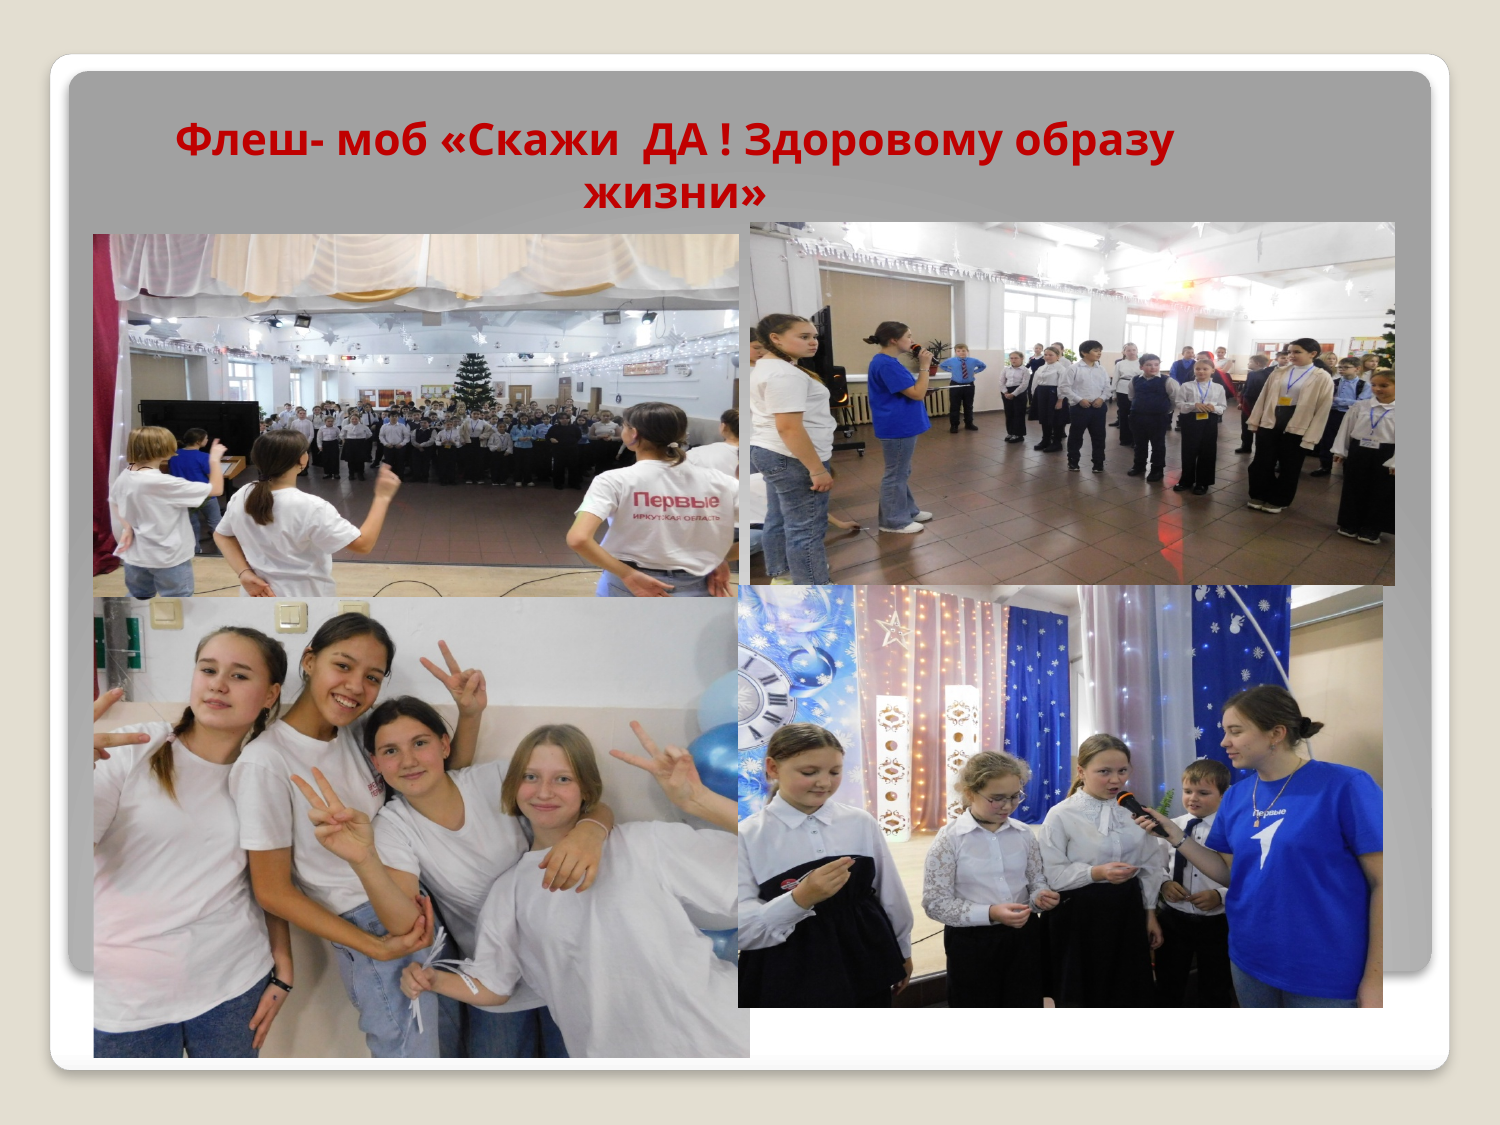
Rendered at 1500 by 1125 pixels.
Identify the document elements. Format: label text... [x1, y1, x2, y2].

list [93, 234, 739, 597]
list Флеш- моб «Скажи ДА ! Здоровому образу жизни» [99, 95, 1243, 225]
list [749, 222, 1395, 587]
picture [93, 585, 1384, 1059]
